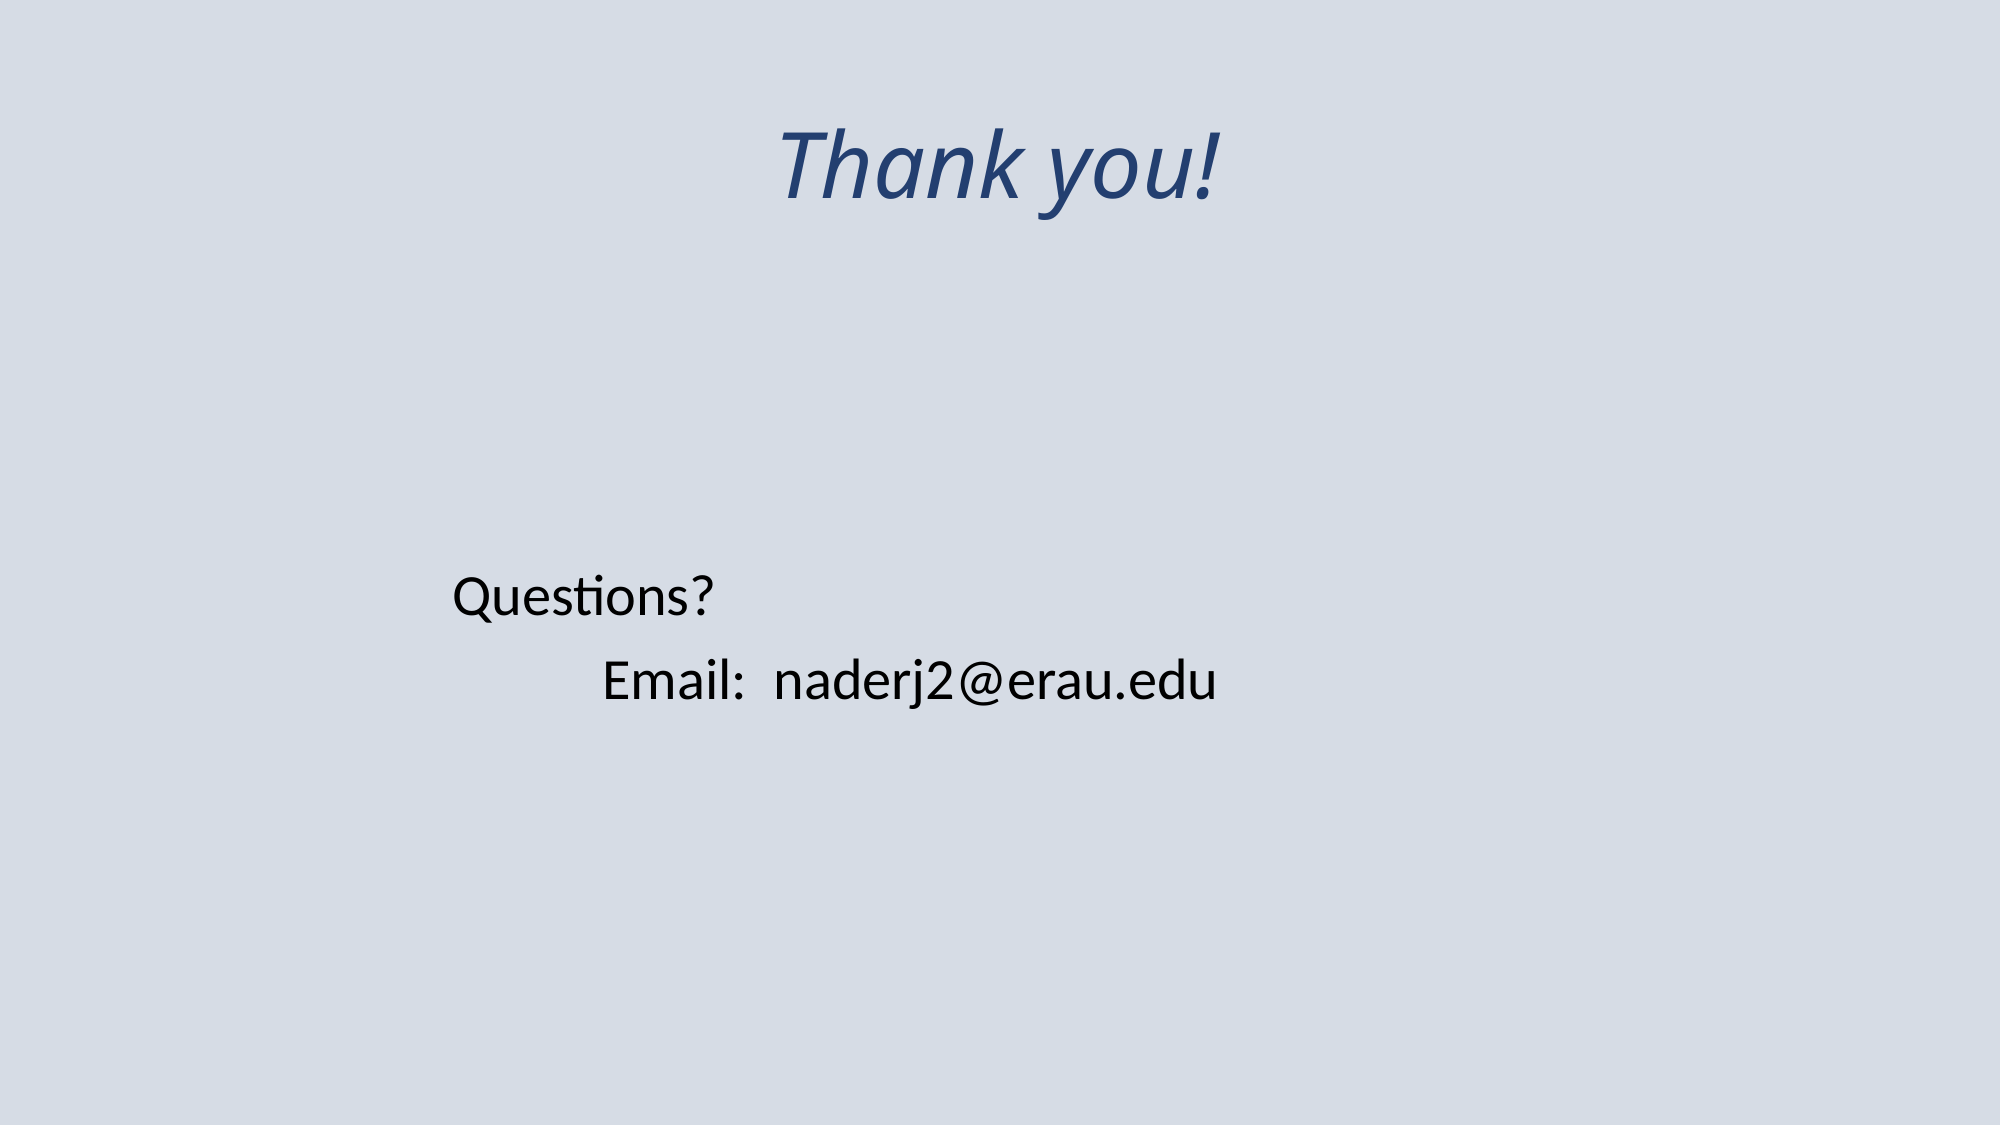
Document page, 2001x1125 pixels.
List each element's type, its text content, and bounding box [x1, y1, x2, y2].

title Thank you! [137, 59, 1863, 278]
list Questions? Email: naderj2@erau.edu [137, 299, 1863, 1014]
